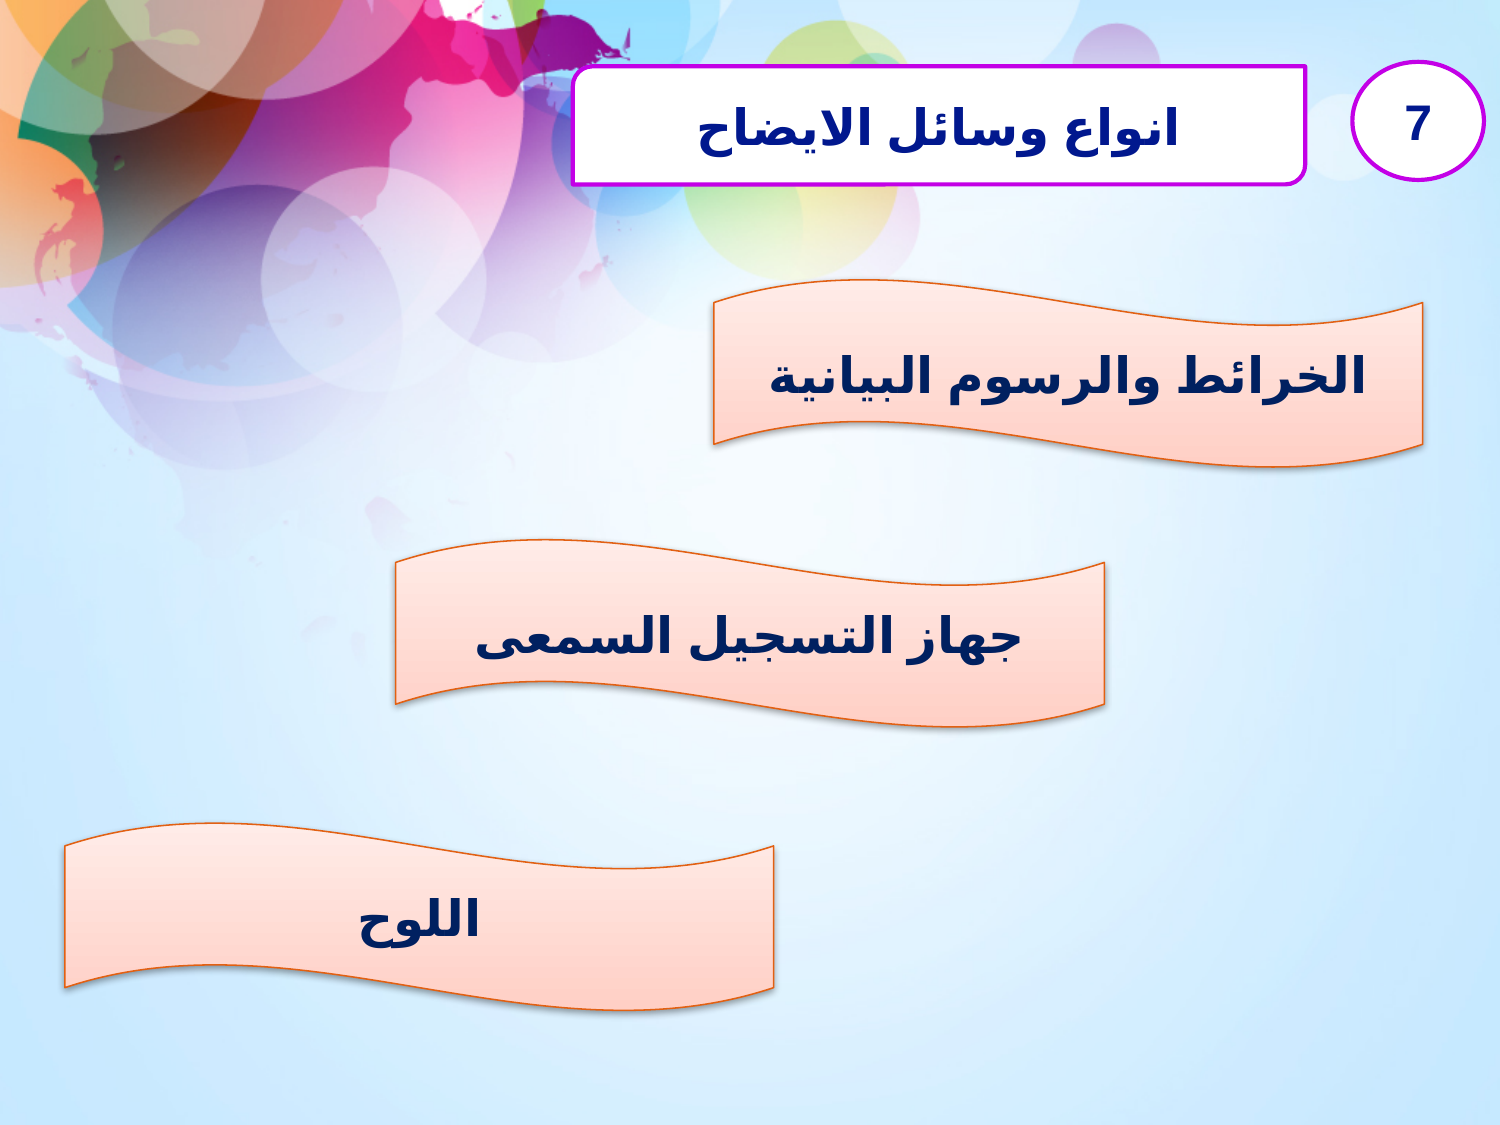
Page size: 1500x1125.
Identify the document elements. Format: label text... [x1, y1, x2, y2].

text_box جهاز التسجيل السمعى [394, 538, 1106, 728]
text_box 7 [1350, 59, 1487, 183]
picture [0, 0, 1500, 1125]
text_box الخرائط والرسوم البيانية [713, 279, 1424, 468]
text_box انواع وسائل الايضاح [570, 64, 1308, 187]
text_box اللوح [64, 822, 775, 1012]
